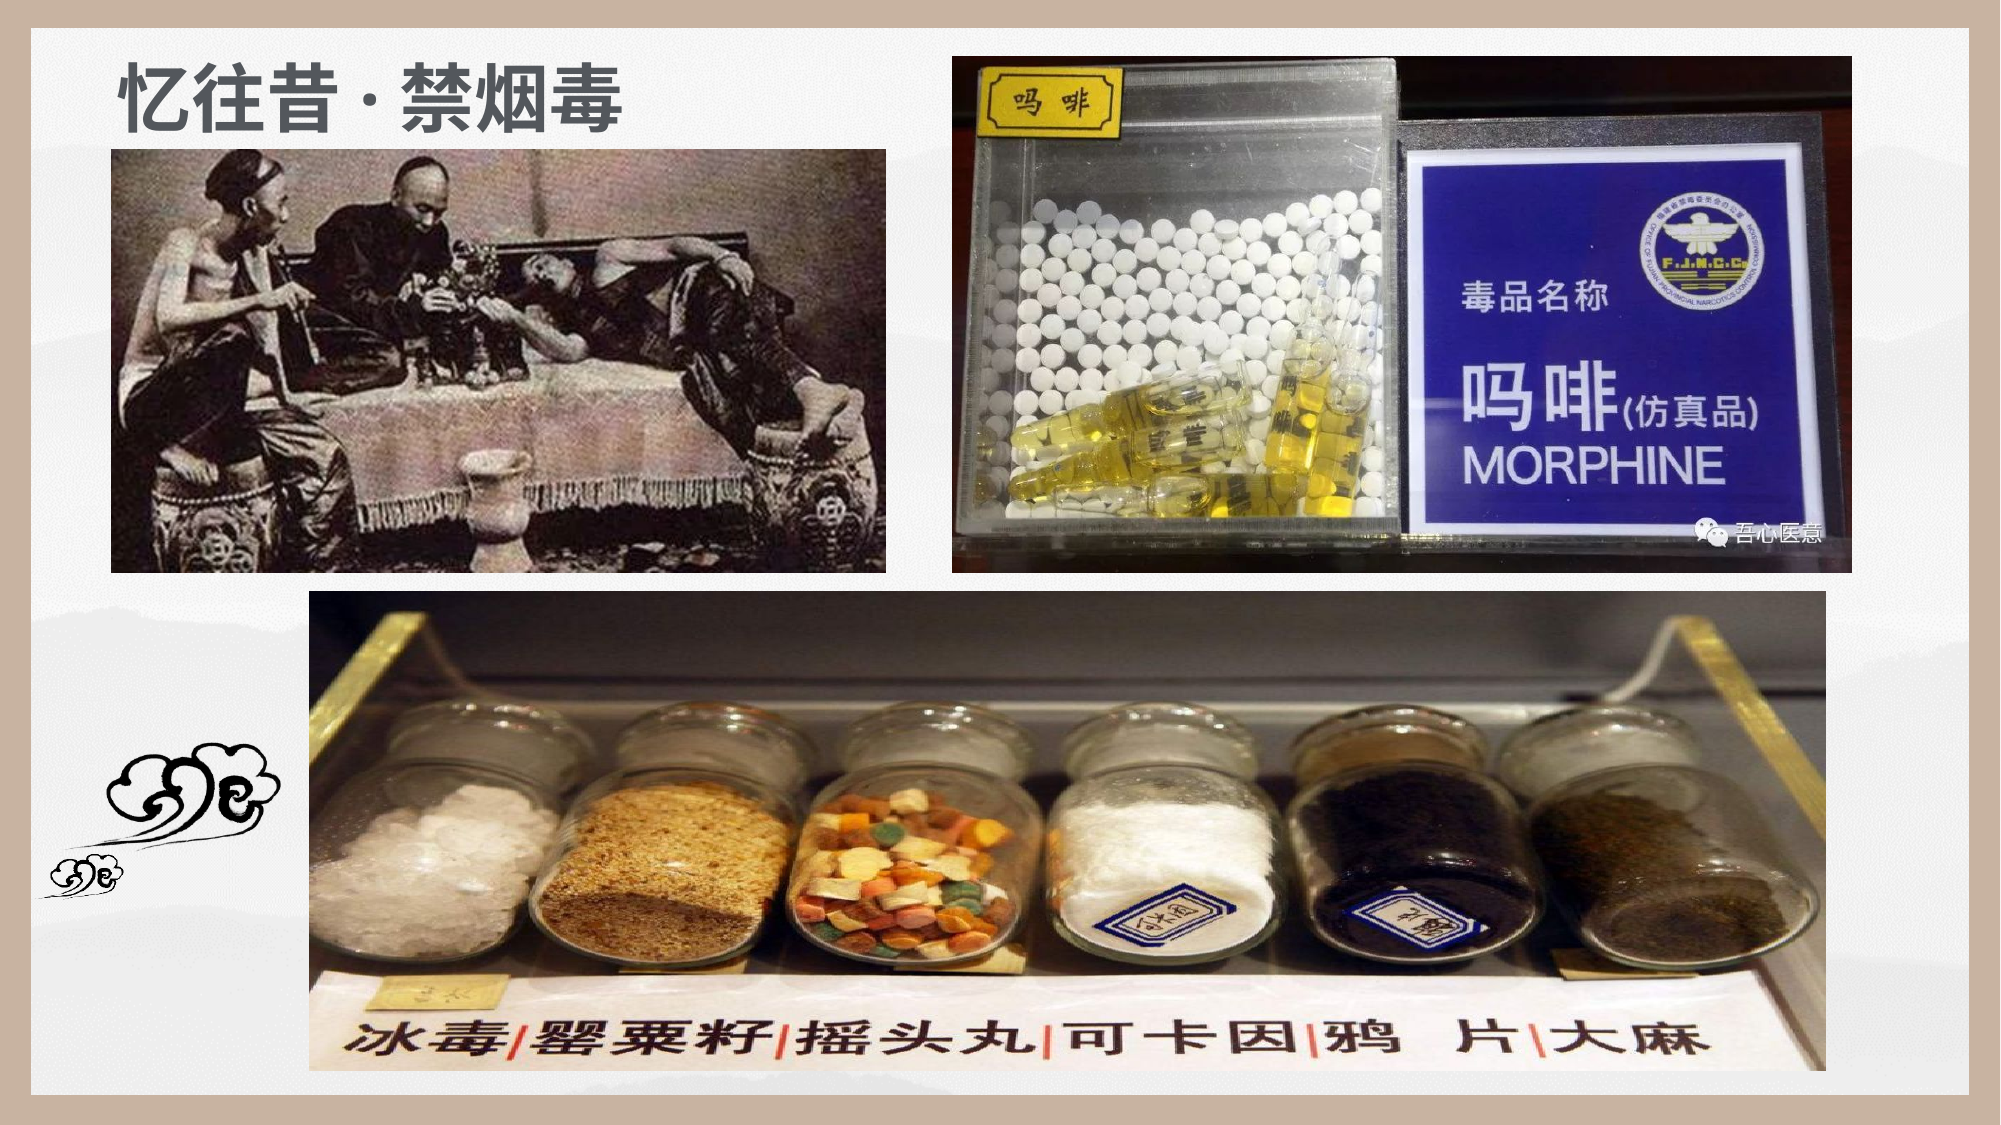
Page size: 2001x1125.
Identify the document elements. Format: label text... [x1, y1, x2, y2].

picture [31, 28, 1969, 1095]
text_box 忆往昔·禁烟毒 [61, 43, 680, 149]
